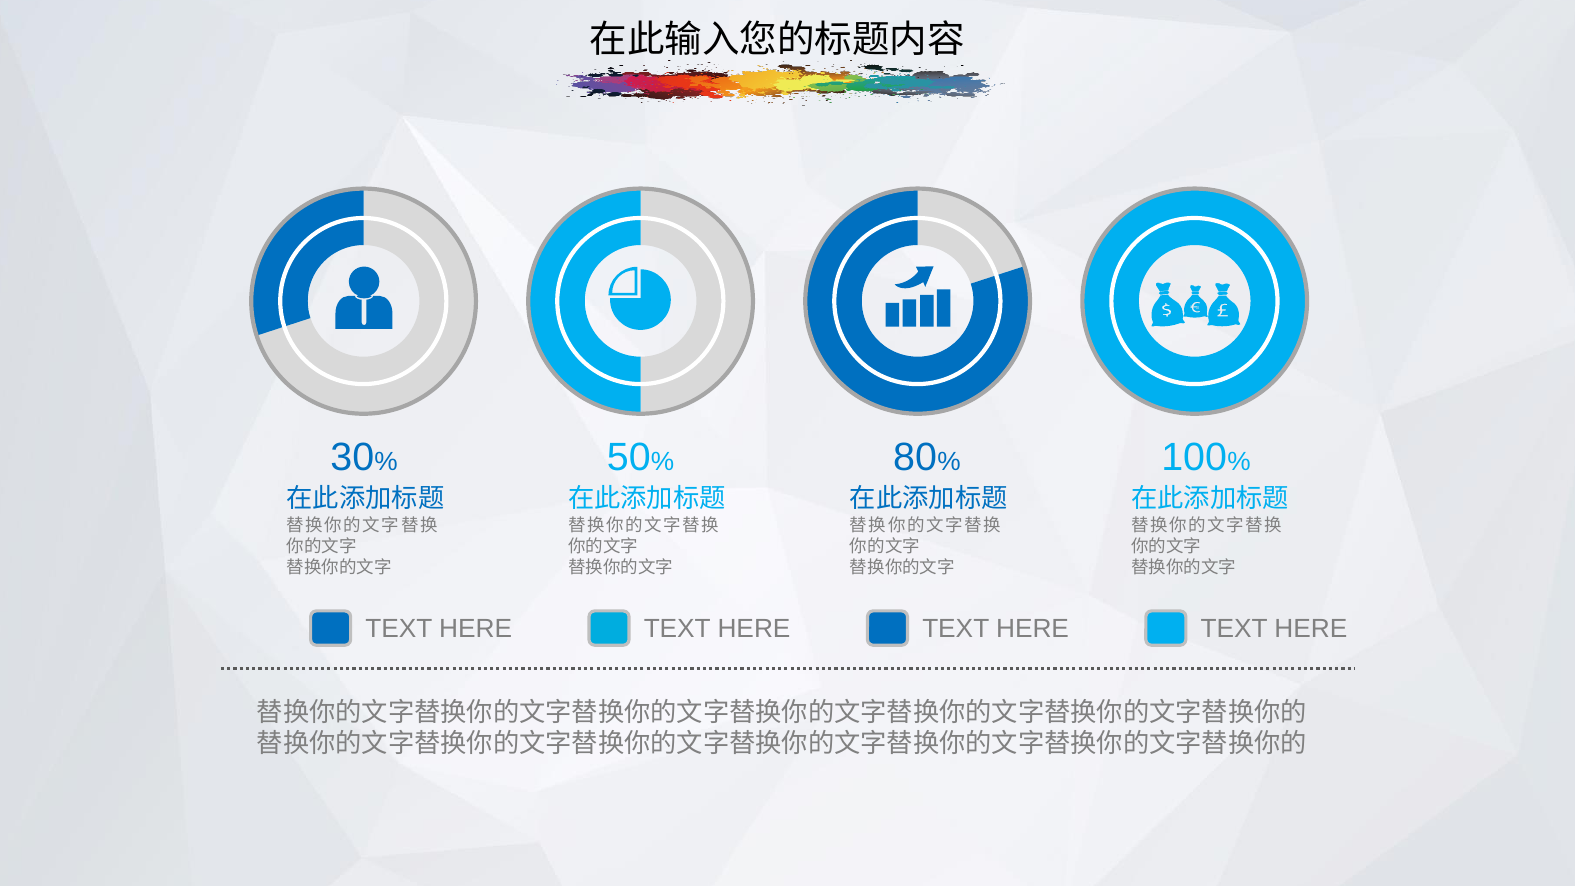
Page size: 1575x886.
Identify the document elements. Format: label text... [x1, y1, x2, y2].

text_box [553, 473, 751, 602]
text_box 在此输入您的标题内容 [578, 9, 990, 56]
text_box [885, 266, 951, 327]
picture [0, 0, 1575, 886]
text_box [1148, 280, 1242, 328]
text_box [271, 473, 478, 607]
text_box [220, 668, 1355, 831]
text_box 30% [290, 449, 438, 472]
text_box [834, 473, 1036, 602]
chart [129, 164, 1446, 442]
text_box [608, 266, 672, 331]
text_box 80% [852, 449, 1001, 472]
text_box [310, 603, 1396, 652]
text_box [1116, 473, 1334, 602]
text_box 100% [1131, 449, 1280, 472]
text_box 50% [566, 449, 715, 472]
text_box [335, 266, 393, 330]
